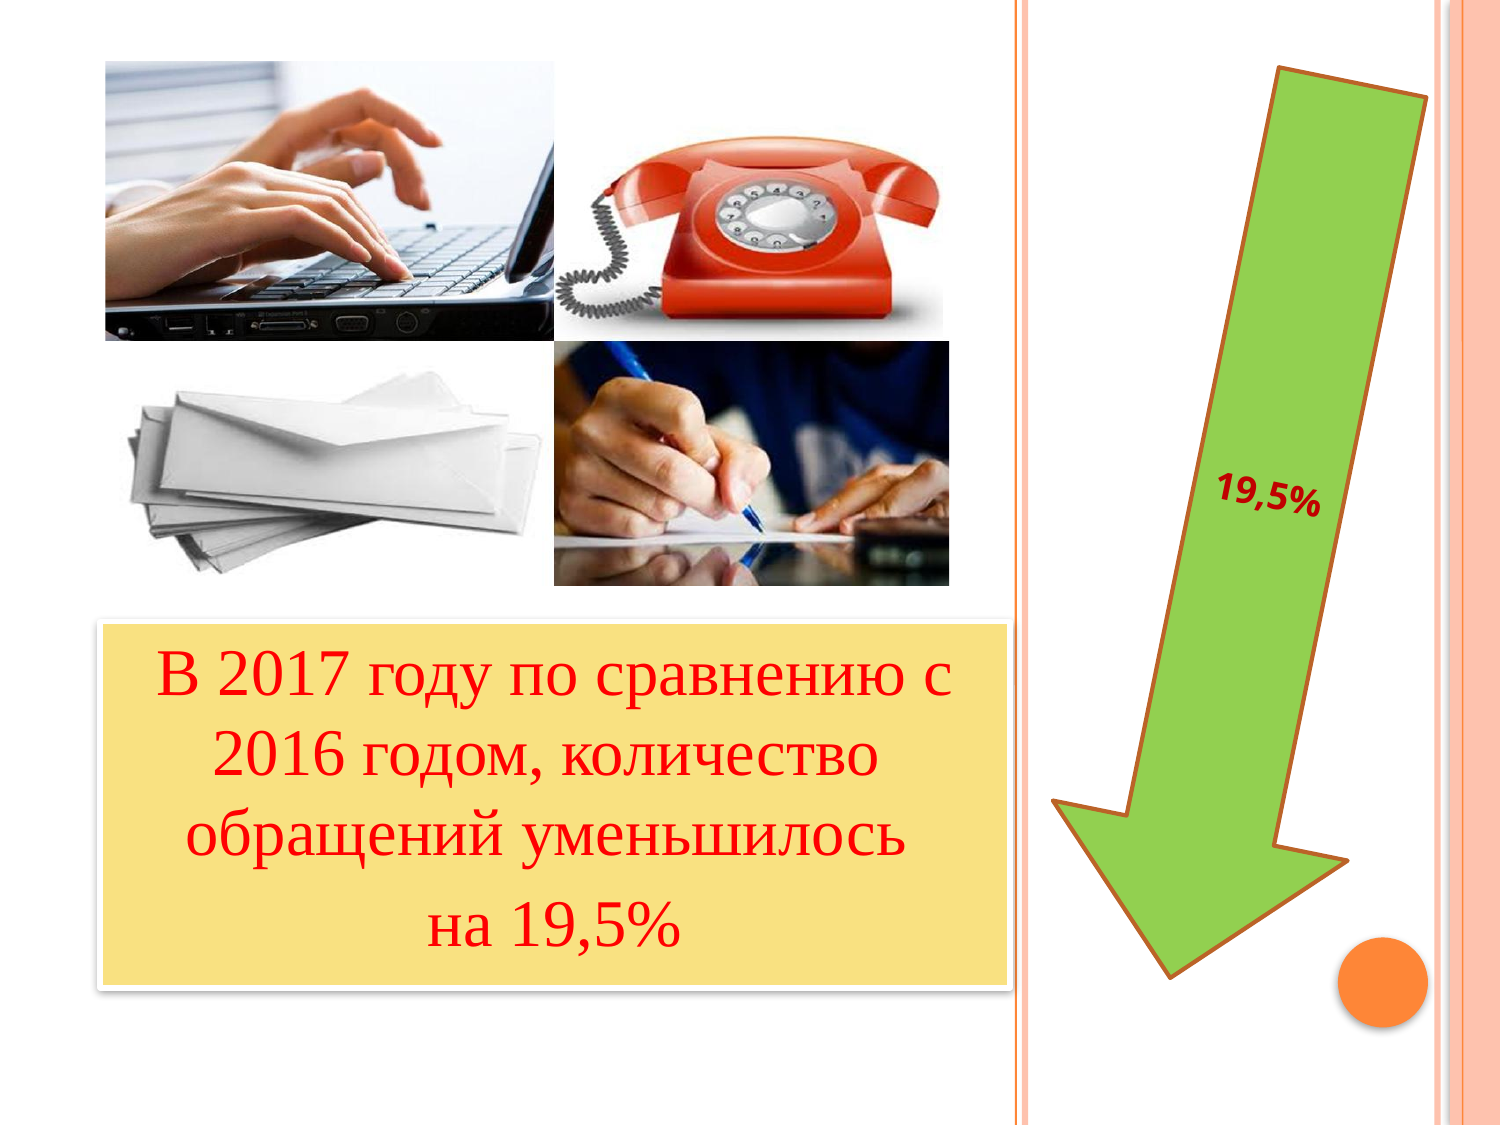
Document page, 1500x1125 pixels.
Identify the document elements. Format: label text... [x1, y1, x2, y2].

text_box 19,5% [1051, 65, 1429, 981]
picture [104, 60, 950, 587]
list В 2017 году по сравнению с 2016 годом, количество обращений уменьшилось на 19,5% [97, 619, 1013, 991]
